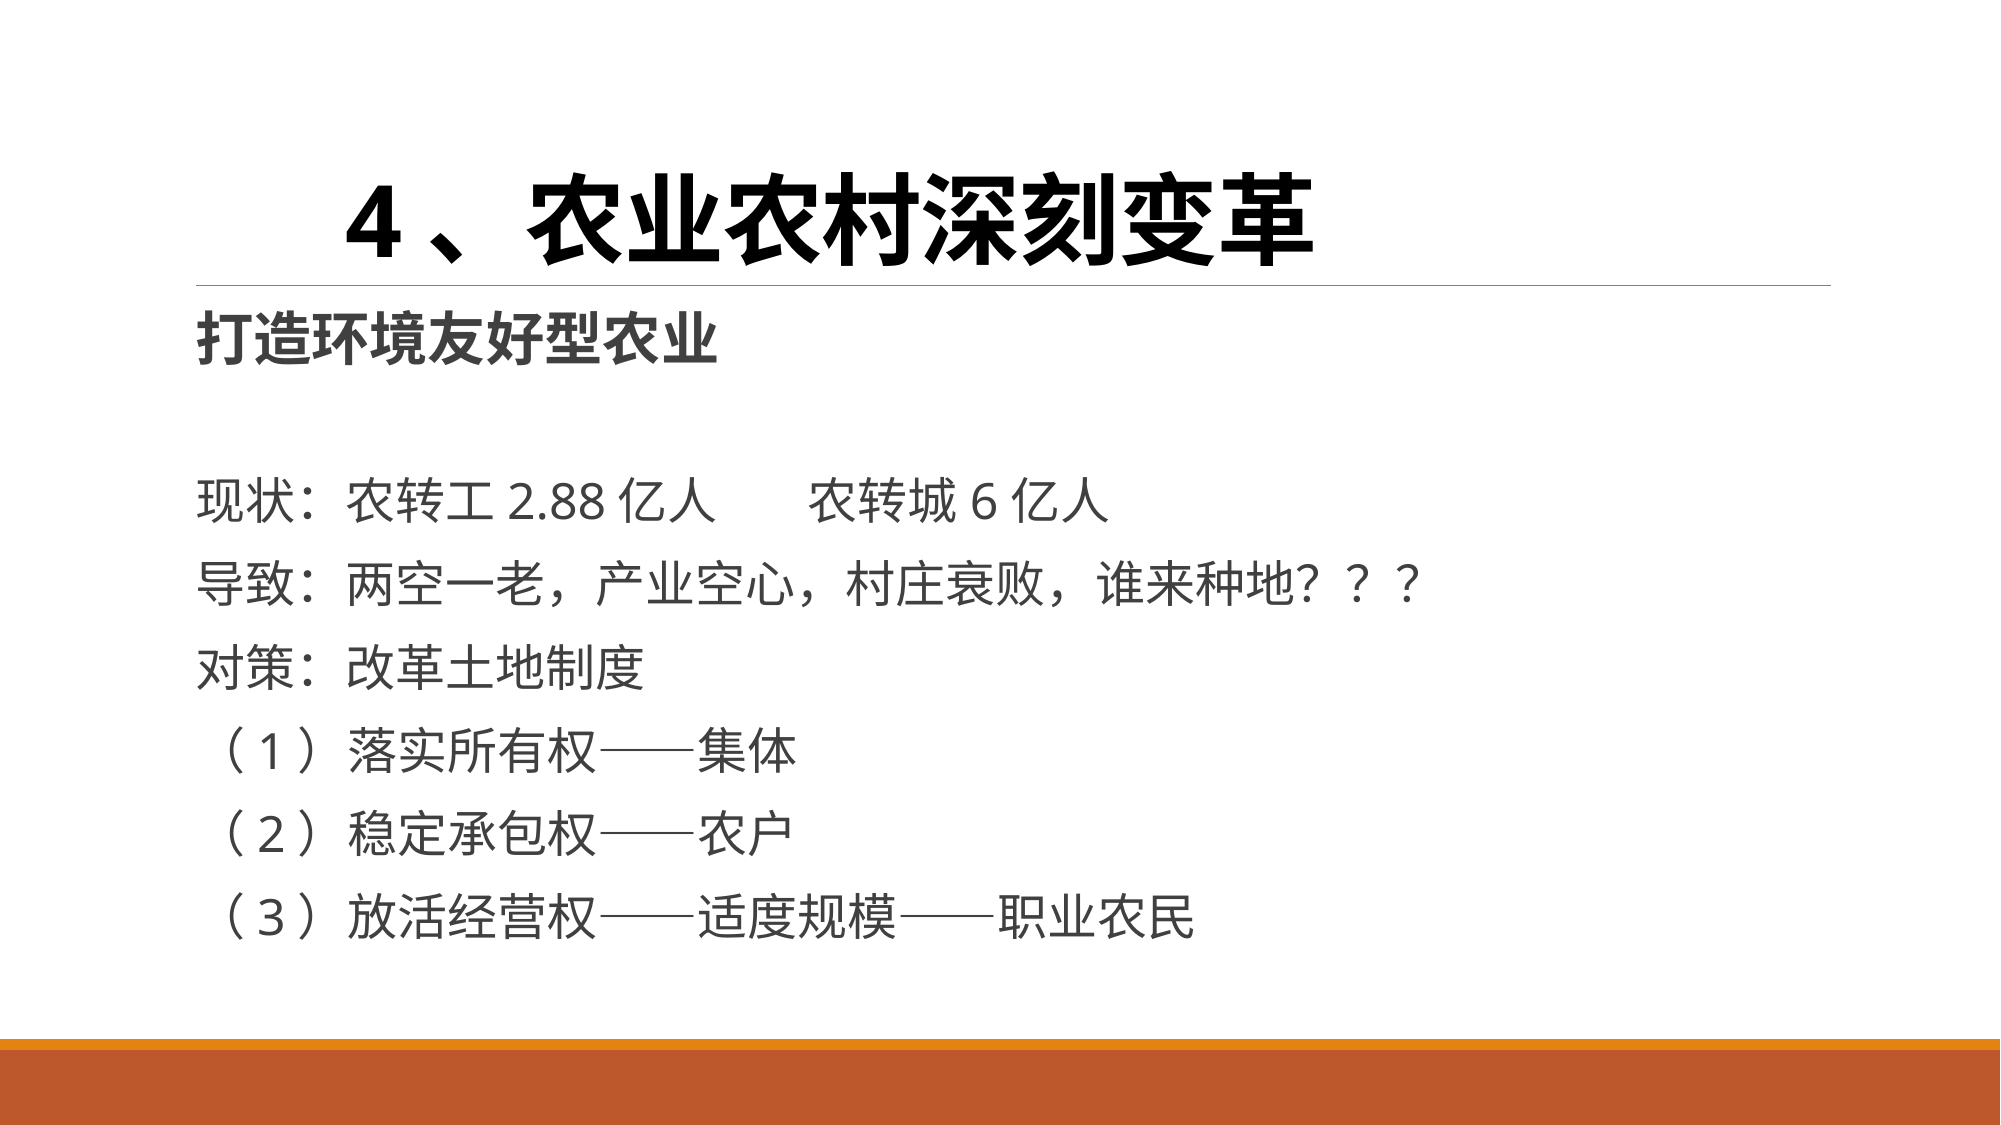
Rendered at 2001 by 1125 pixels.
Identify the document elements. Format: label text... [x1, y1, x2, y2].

list 打造环境友好型农业 现状：农转工2.88亿人 农转城6亿人 导致：两空一老，产业空心，村庄衰败，谁来种地？？？ 对策：改革土地制度 （1）落实所有权——集体 （2）稳定承包权——农户 （3）放活经营权——适度规模——职业农民 [180, 302, 1830, 963]
title 4、农业农村深刻变革 [180, 47, 1830, 285]
